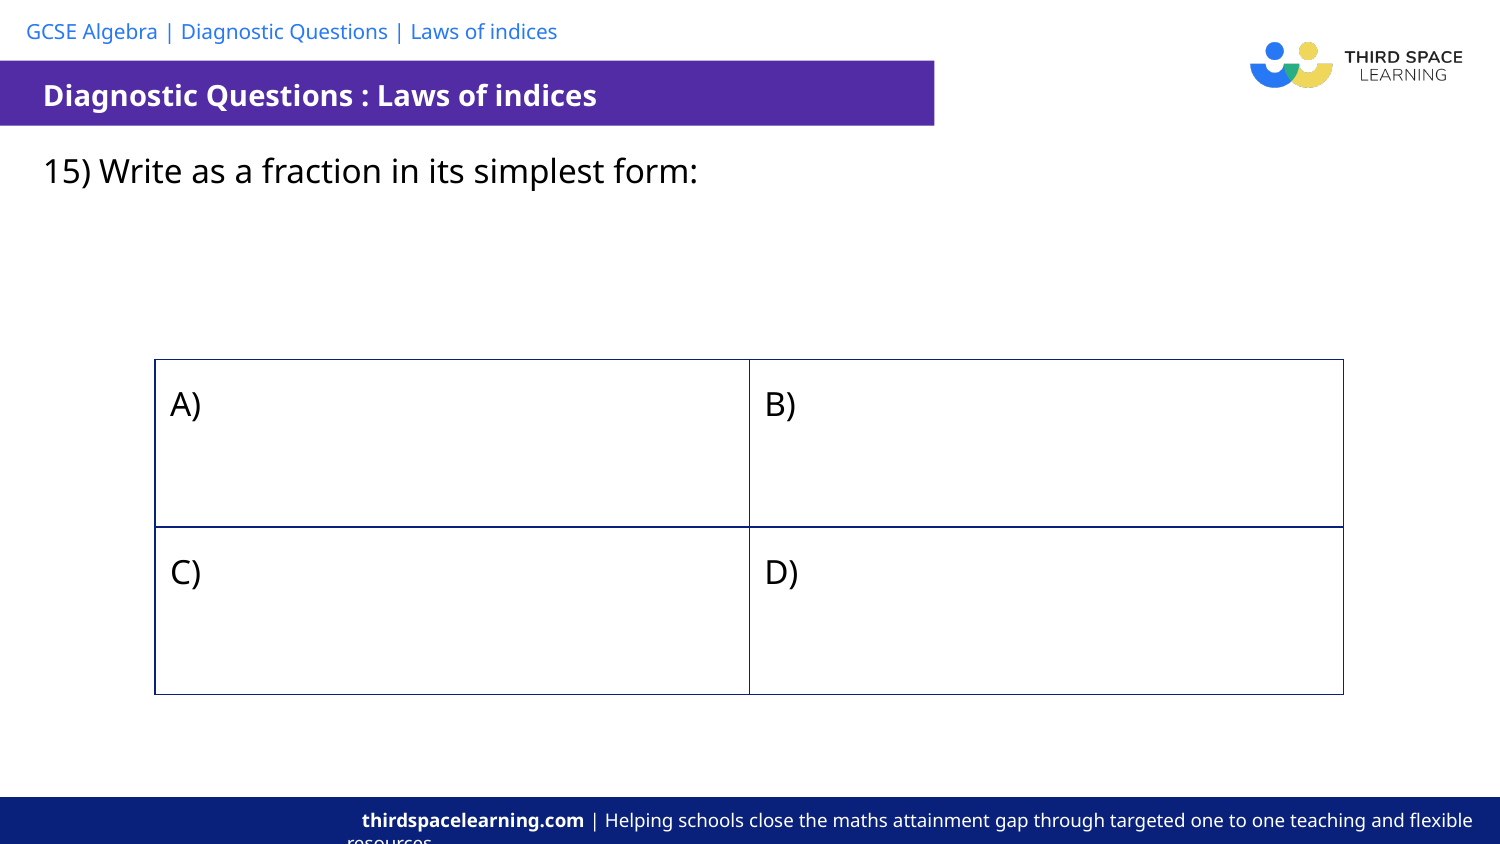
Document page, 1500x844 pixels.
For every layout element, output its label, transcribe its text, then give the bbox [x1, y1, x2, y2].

text_box Diagnostic Questions : Laws of indices [27, 61, 778, 127]
picture [1250, 33, 1465, 99]
